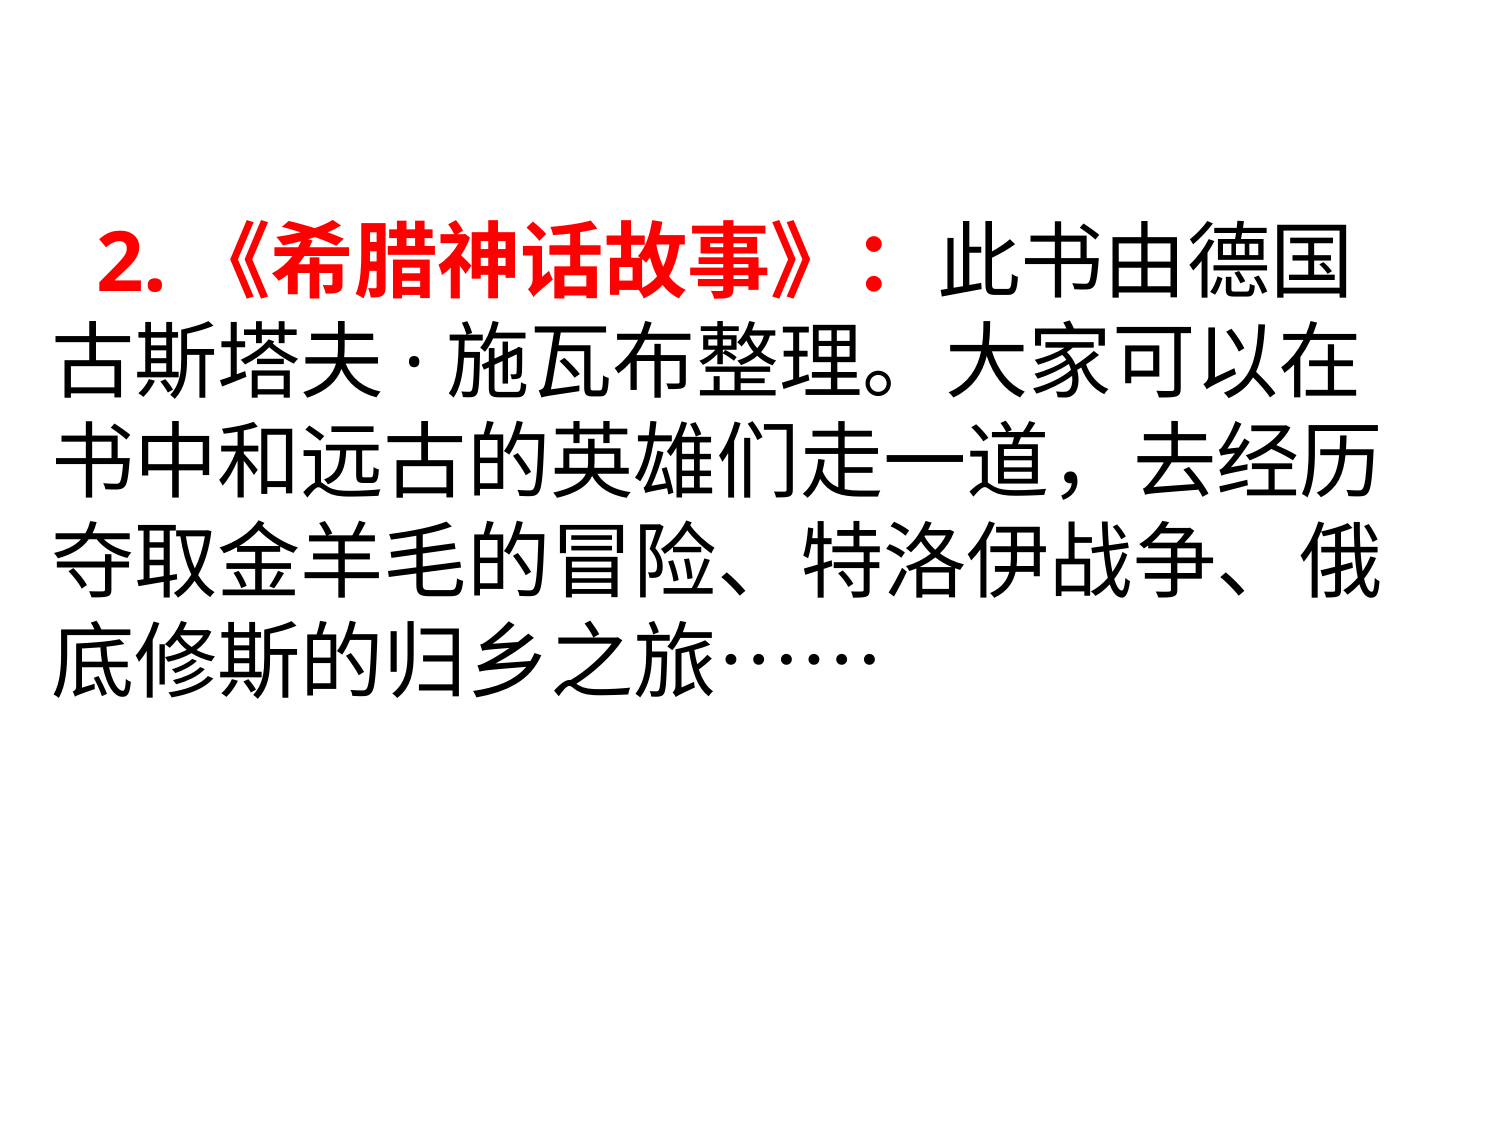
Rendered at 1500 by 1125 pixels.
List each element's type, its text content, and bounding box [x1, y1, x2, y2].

text_box 2.《希腊神话故事》：此书由德国古斯塔夫·施瓦布整理。大家可以在书中和远古的英雄们走一道，去经历夺取金羊毛的冒险、特洛伊战争、俄底修斯的归乡之旅…… [36, 201, 1424, 800]
